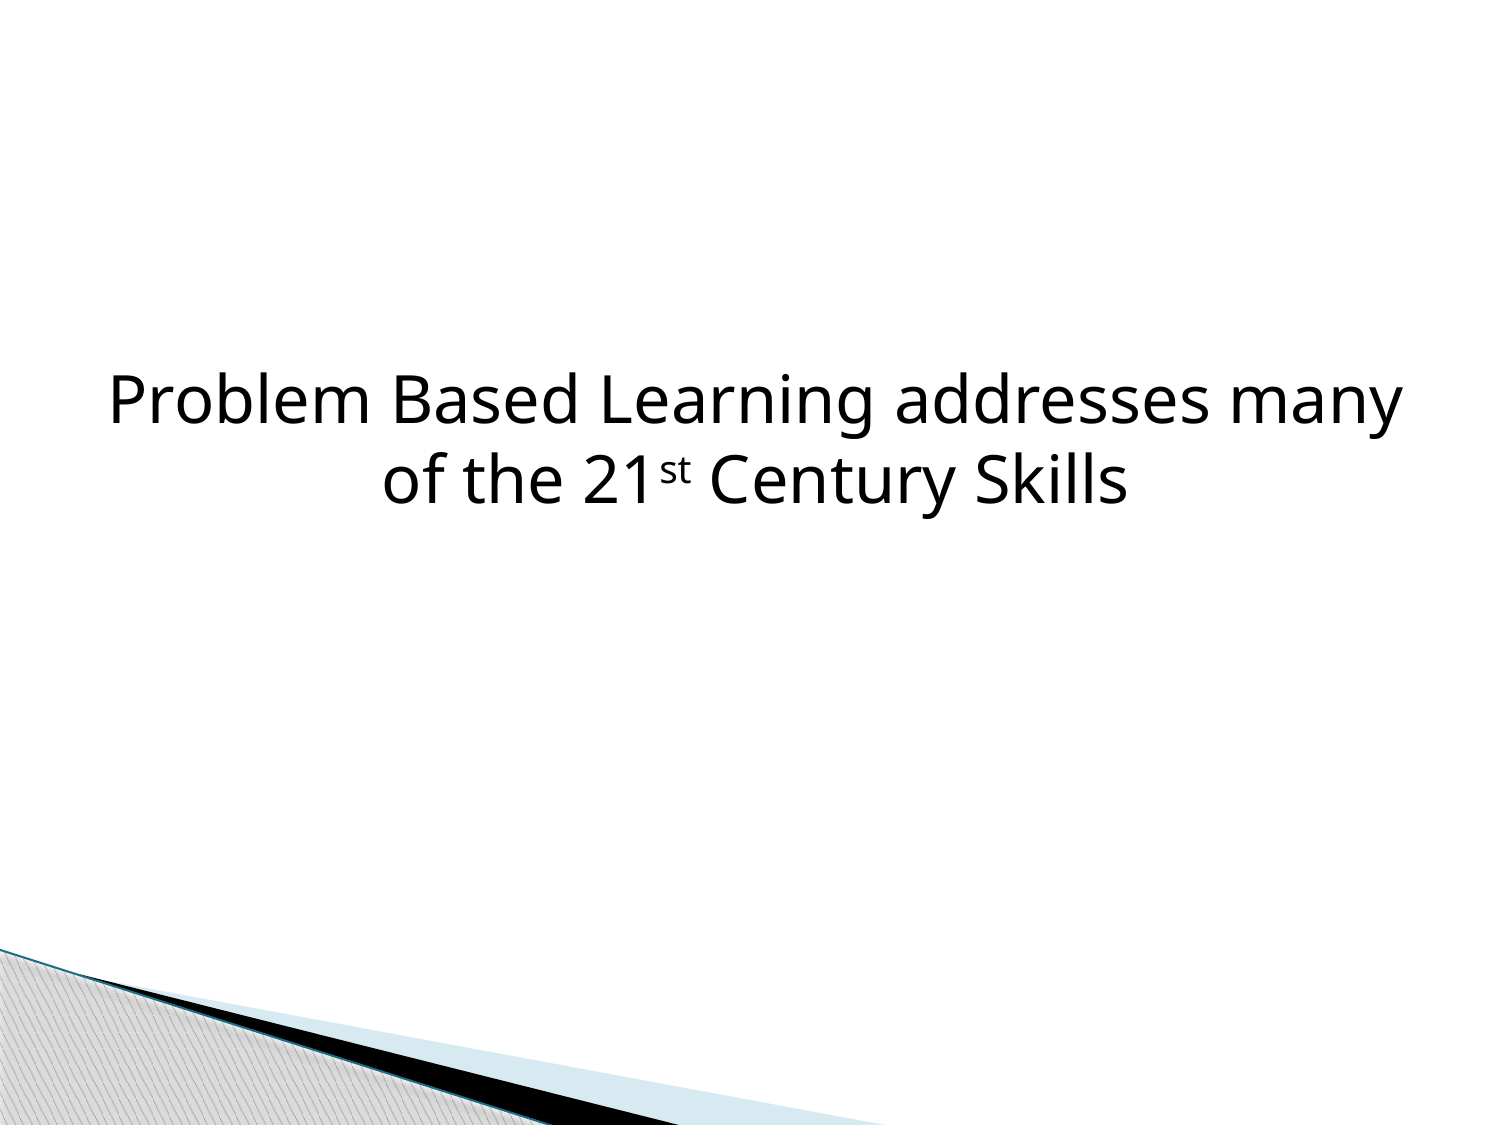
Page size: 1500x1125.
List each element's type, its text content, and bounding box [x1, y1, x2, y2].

text_box Problem Based Learning addresses many of the 21st Century Skills [74, 349, 1438, 525]
